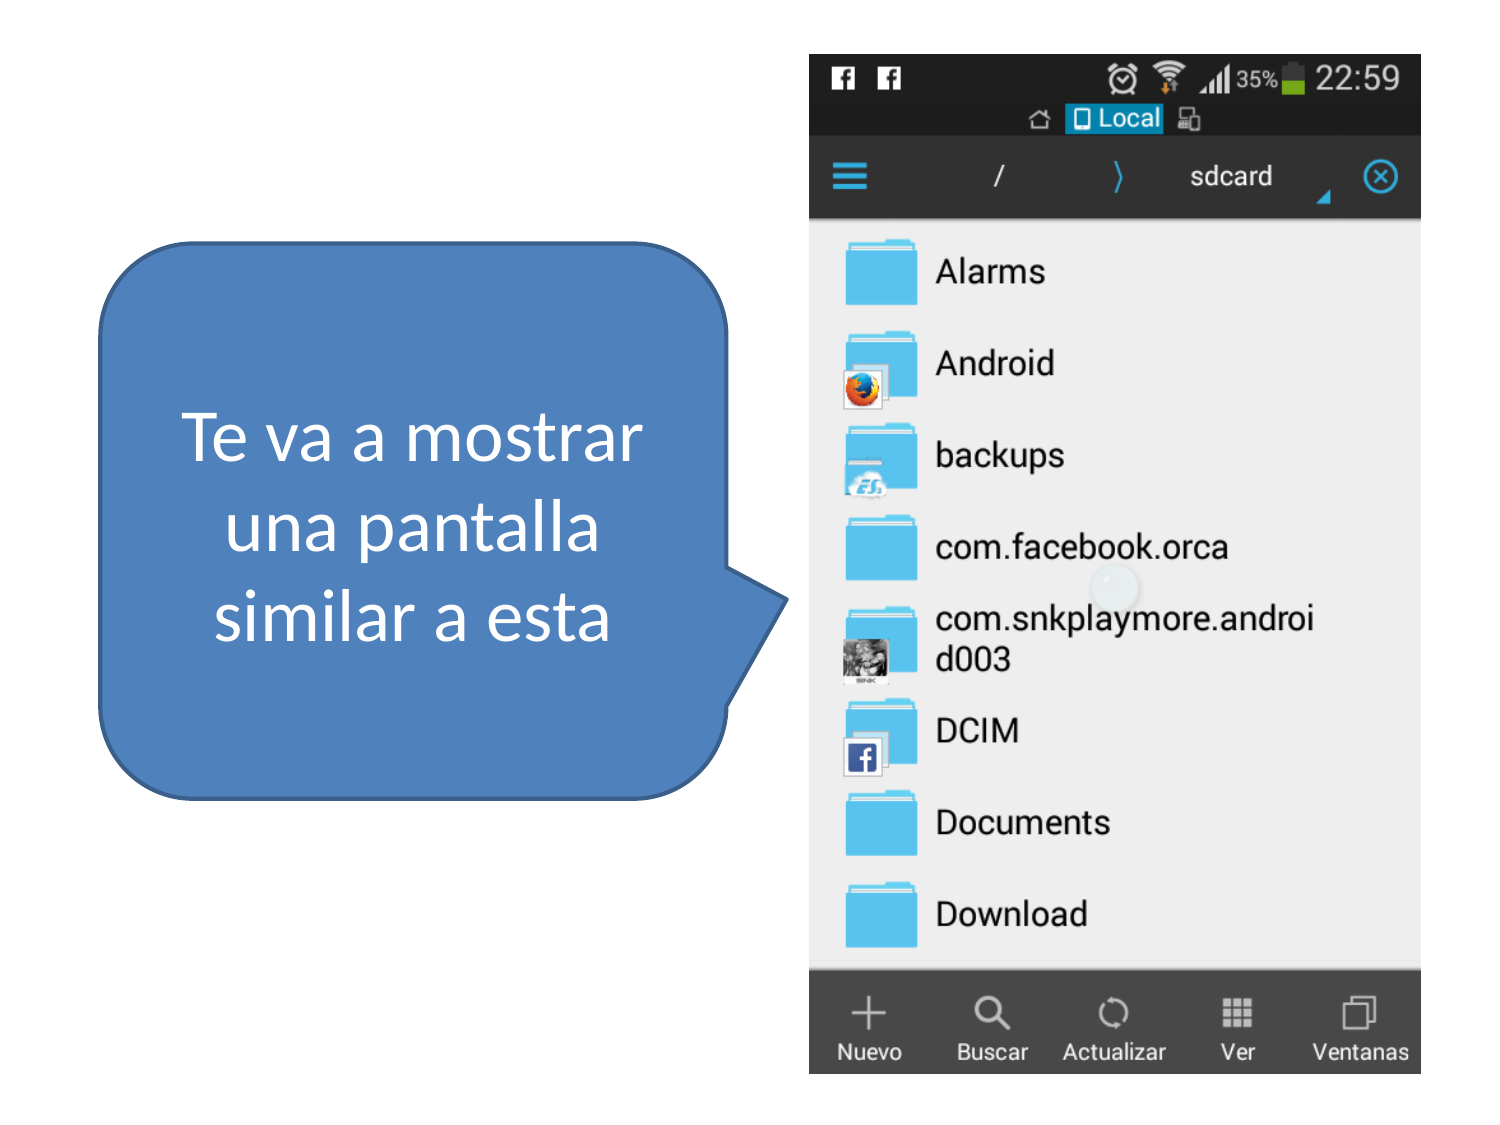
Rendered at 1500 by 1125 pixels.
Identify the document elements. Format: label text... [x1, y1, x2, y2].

picture [808, 54, 1421, 1074]
text_box Te va a mostrar una pantalla similar a esta [98, 241, 789, 801]
